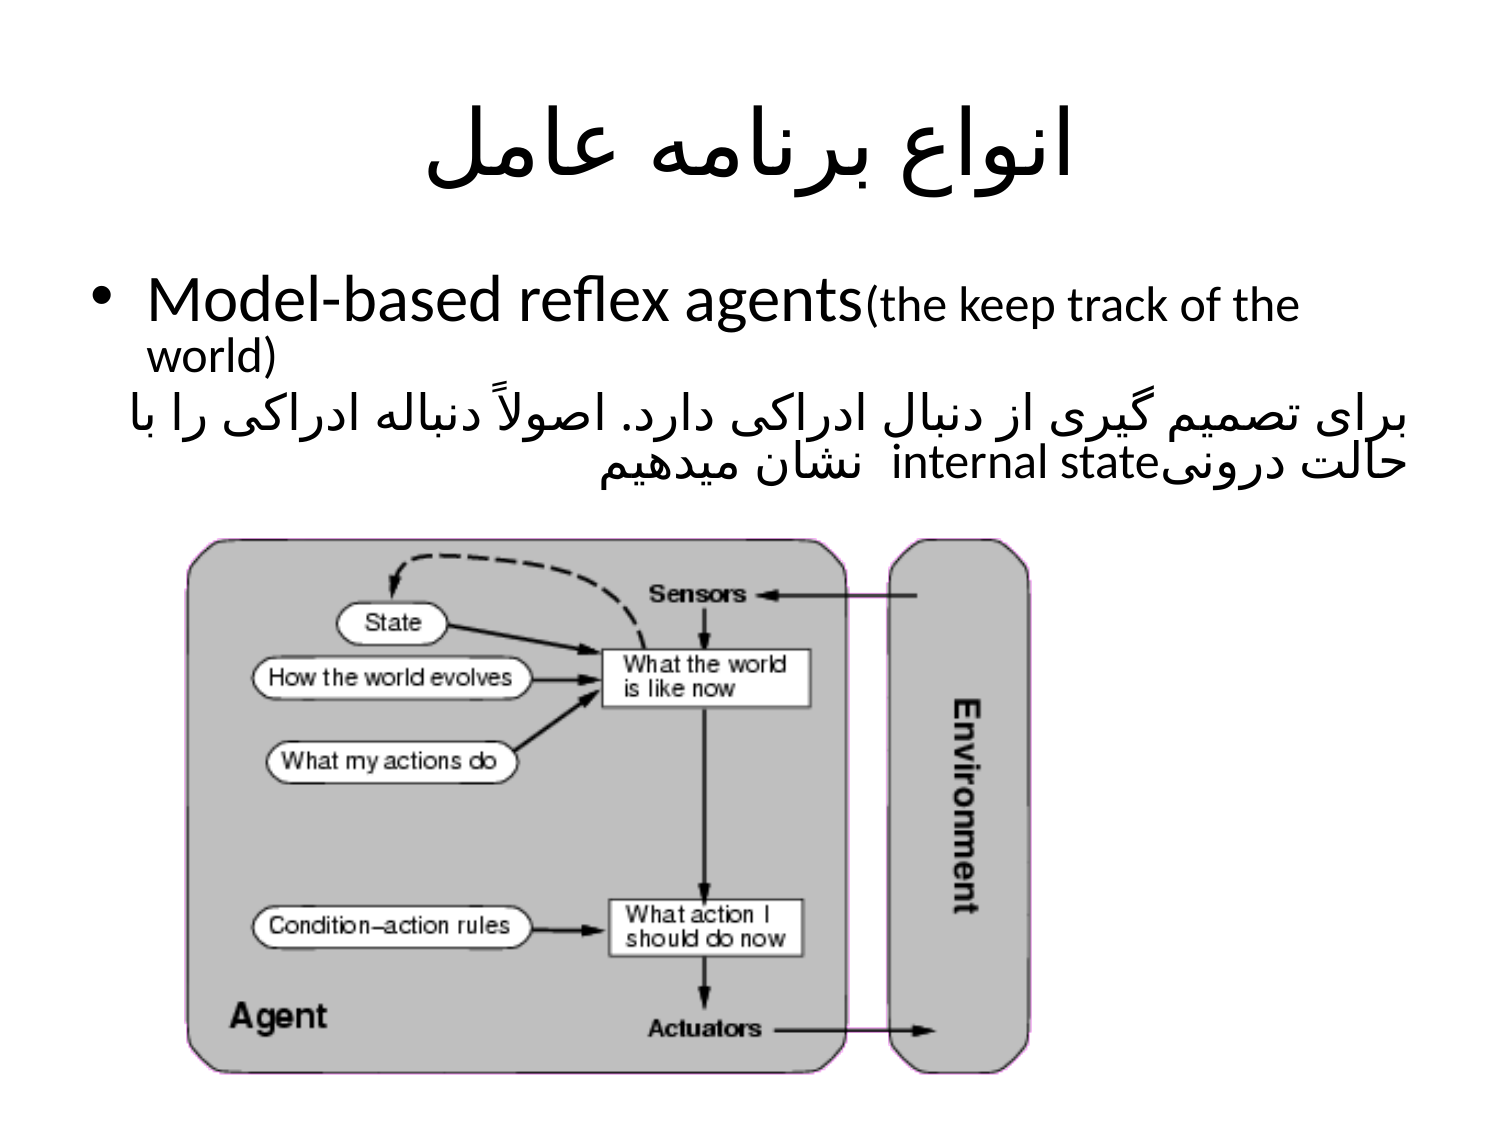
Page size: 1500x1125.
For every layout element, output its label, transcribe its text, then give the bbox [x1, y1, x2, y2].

title انواع برنامه عامل [75, 45, 1425, 233]
picture [182, 537, 1034, 1079]
list Model-based reflex agents(the keep track of the world) برای تصمیم گیری از دنبال ادراکی دارد. اصولاً دنباله ادراکی را با حالت درونی‌internal state نشان میدهیم [75, 262, 1425, 1005]
